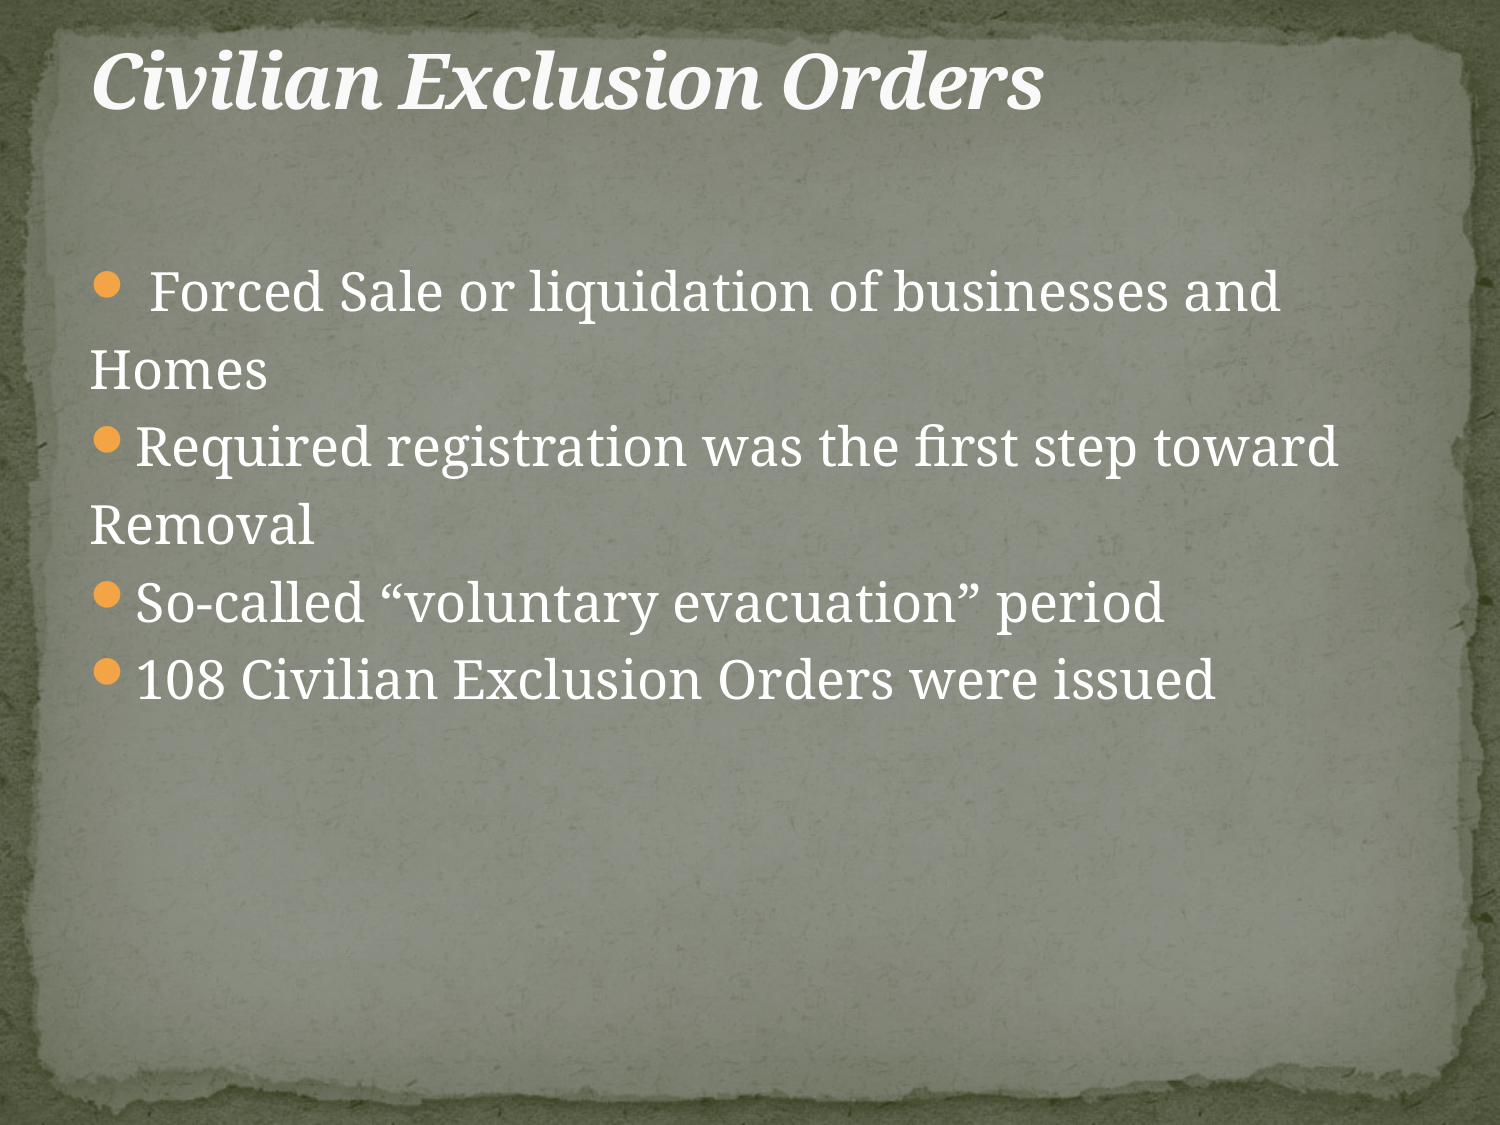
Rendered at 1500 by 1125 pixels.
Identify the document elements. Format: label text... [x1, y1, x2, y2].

list Forced Sale or liquidation of businesses and Homes Required registration was the first step toward Removal So-called “voluntary evacuation” period 108 Civilian Exclusion Orders were issued [75, 249, 1425, 1000]
title Civilian Exclusion Orders [74, 24, 1425, 225]
